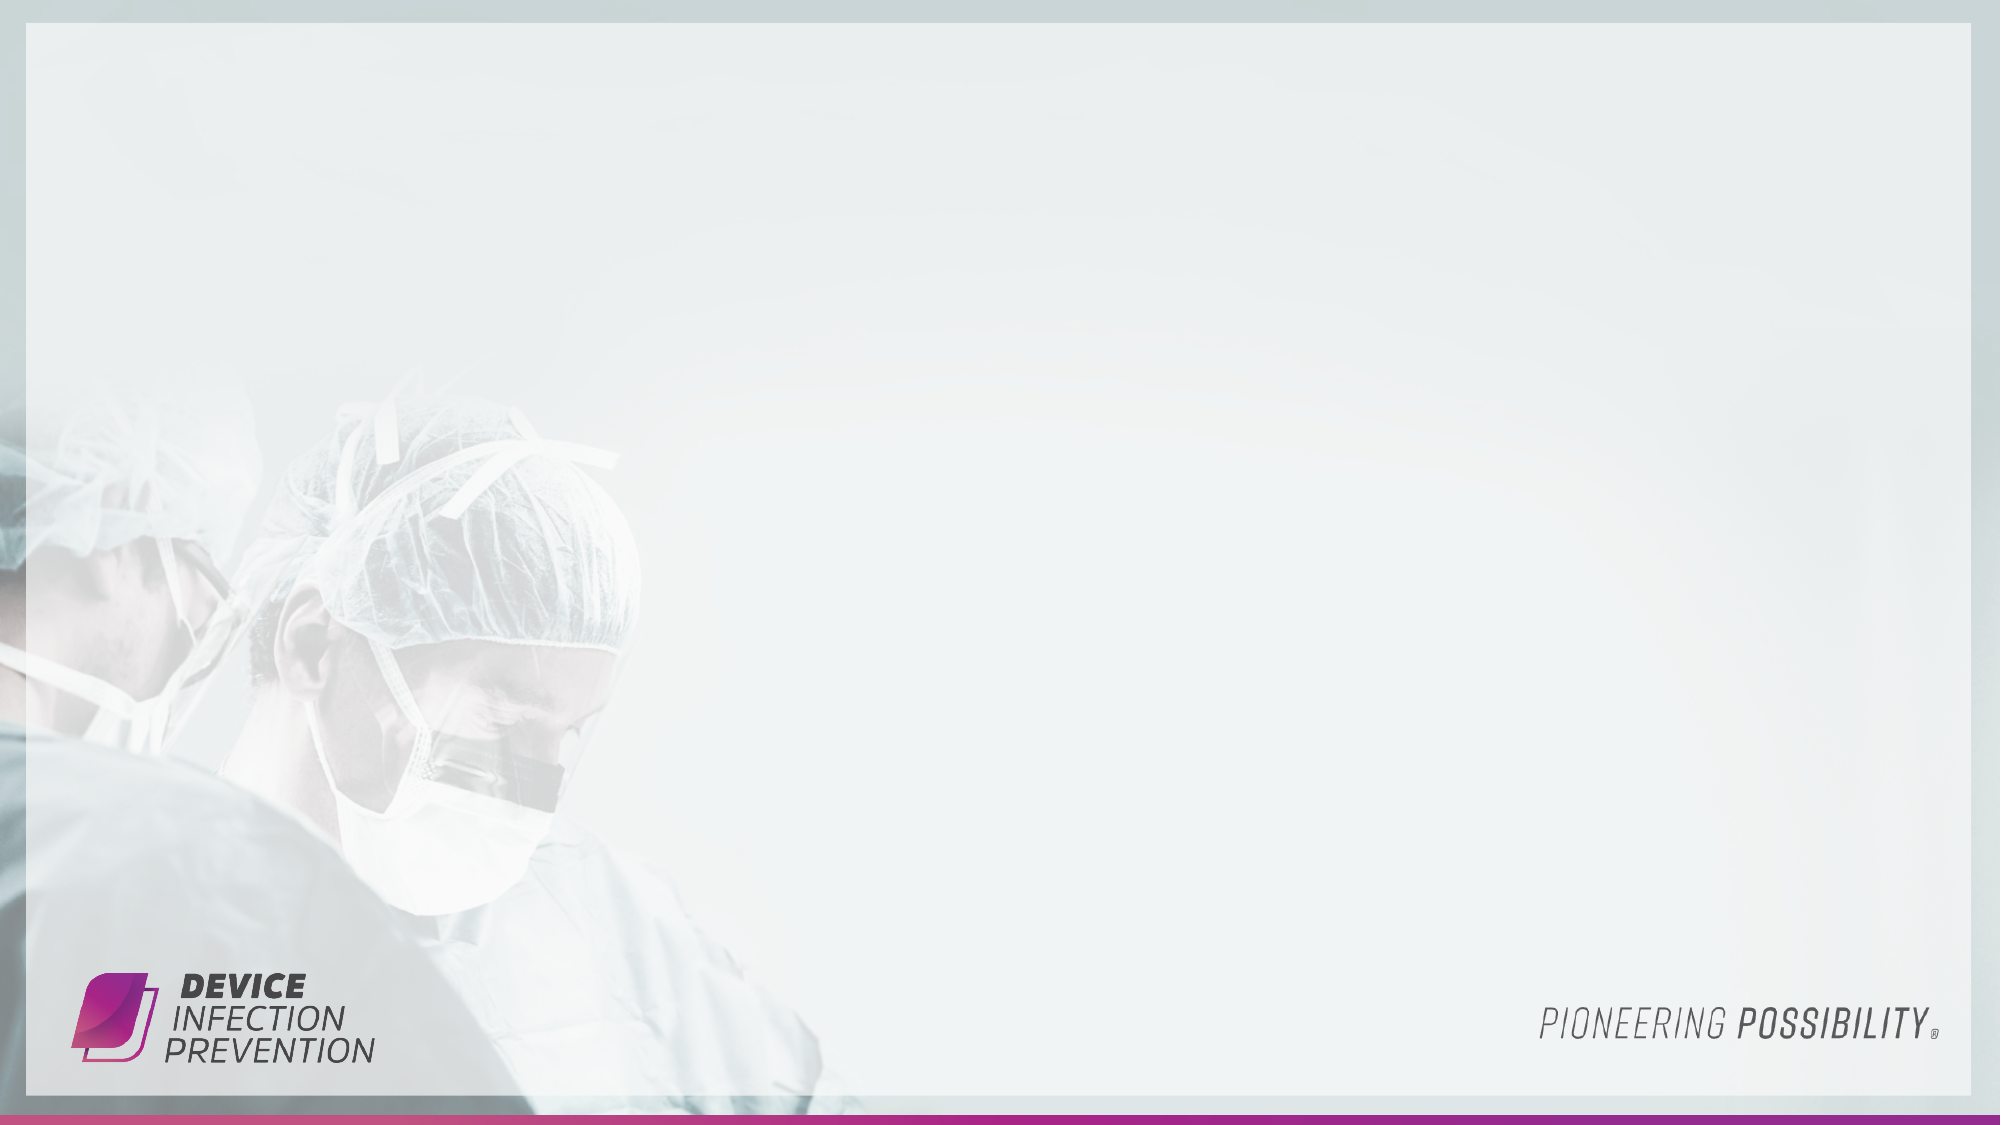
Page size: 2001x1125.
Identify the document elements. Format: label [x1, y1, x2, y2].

picture [0, 973, 2000, 1125]
